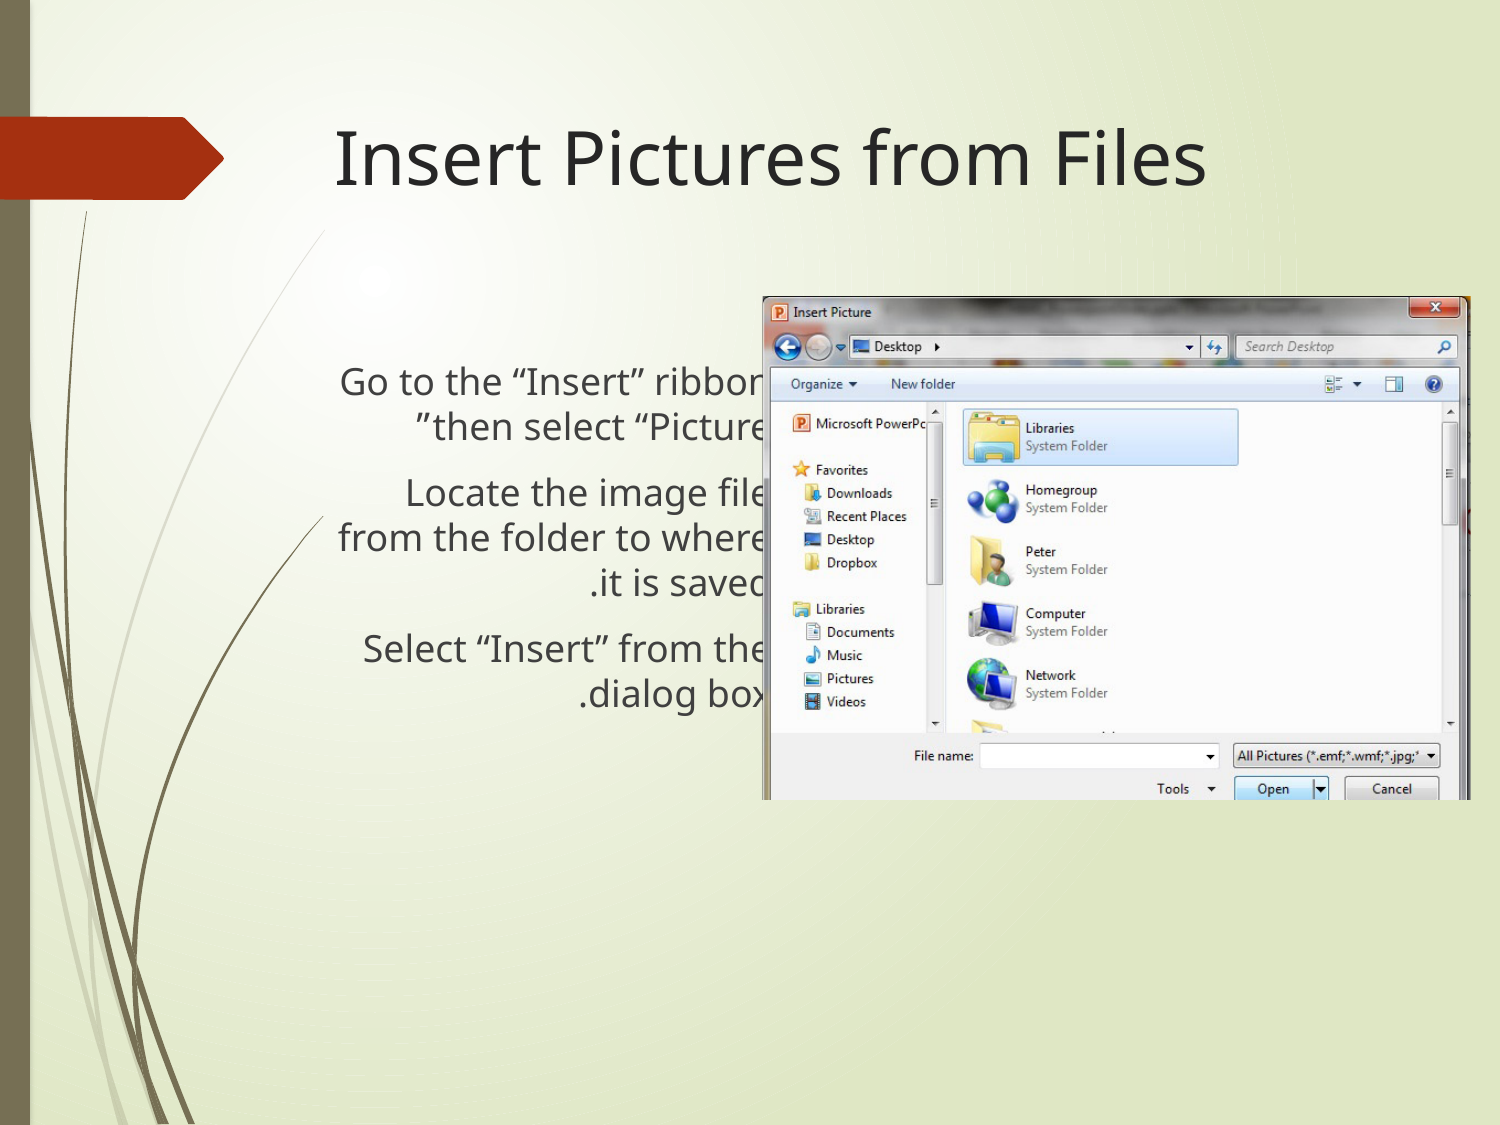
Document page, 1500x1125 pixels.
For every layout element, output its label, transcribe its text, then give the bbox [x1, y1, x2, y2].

list Go to the “Insert” ribbon then select “Picture” Locate the image file from the folder to where it is saved. Select “Insert” from the dialog box. [318, 350, 844, 969]
title Insert Pictures from Files [319, 102, 1400, 313]
picture [762, 295, 1471, 801]
